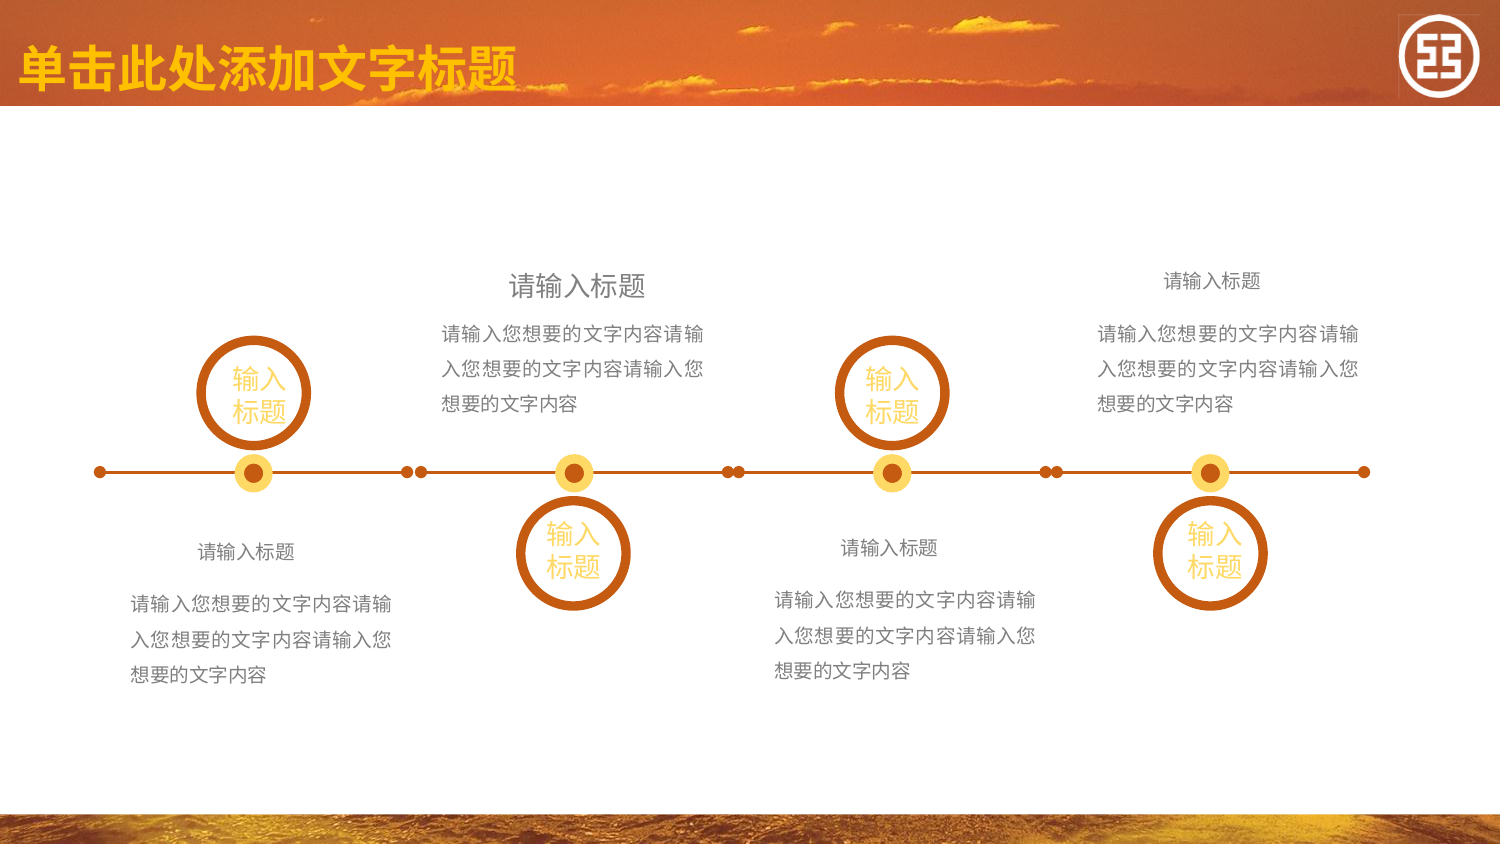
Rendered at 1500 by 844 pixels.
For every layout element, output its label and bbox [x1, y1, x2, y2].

text_box [839, 340, 945, 446]
text_box [1196, 458, 1225, 471]
text_box [1157, 500, 1264, 606]
text_box [560, 458, 589, 471]
text_box [520, 500, 627, 606]
text_box [1082, 261, 1374, 425]
text_box [201, 340, 307, 446]
text_box [1196, 473, 1225, 488]
text_box [877, 473, 907, 488]
text_box [426, 261, 719, 425]
text_box [759, 528, 1051, 691]
picture [0, 0, 1500, 106]
text_box [115, 532, 408, 695]
text_box [878, 458, 907, 471]
picture [0, 815, 1500, 844]
text_box [239, 458, 268, 471]
text_box [239, 473, 268, 488]
text_box [559, 473, 589, 488]
